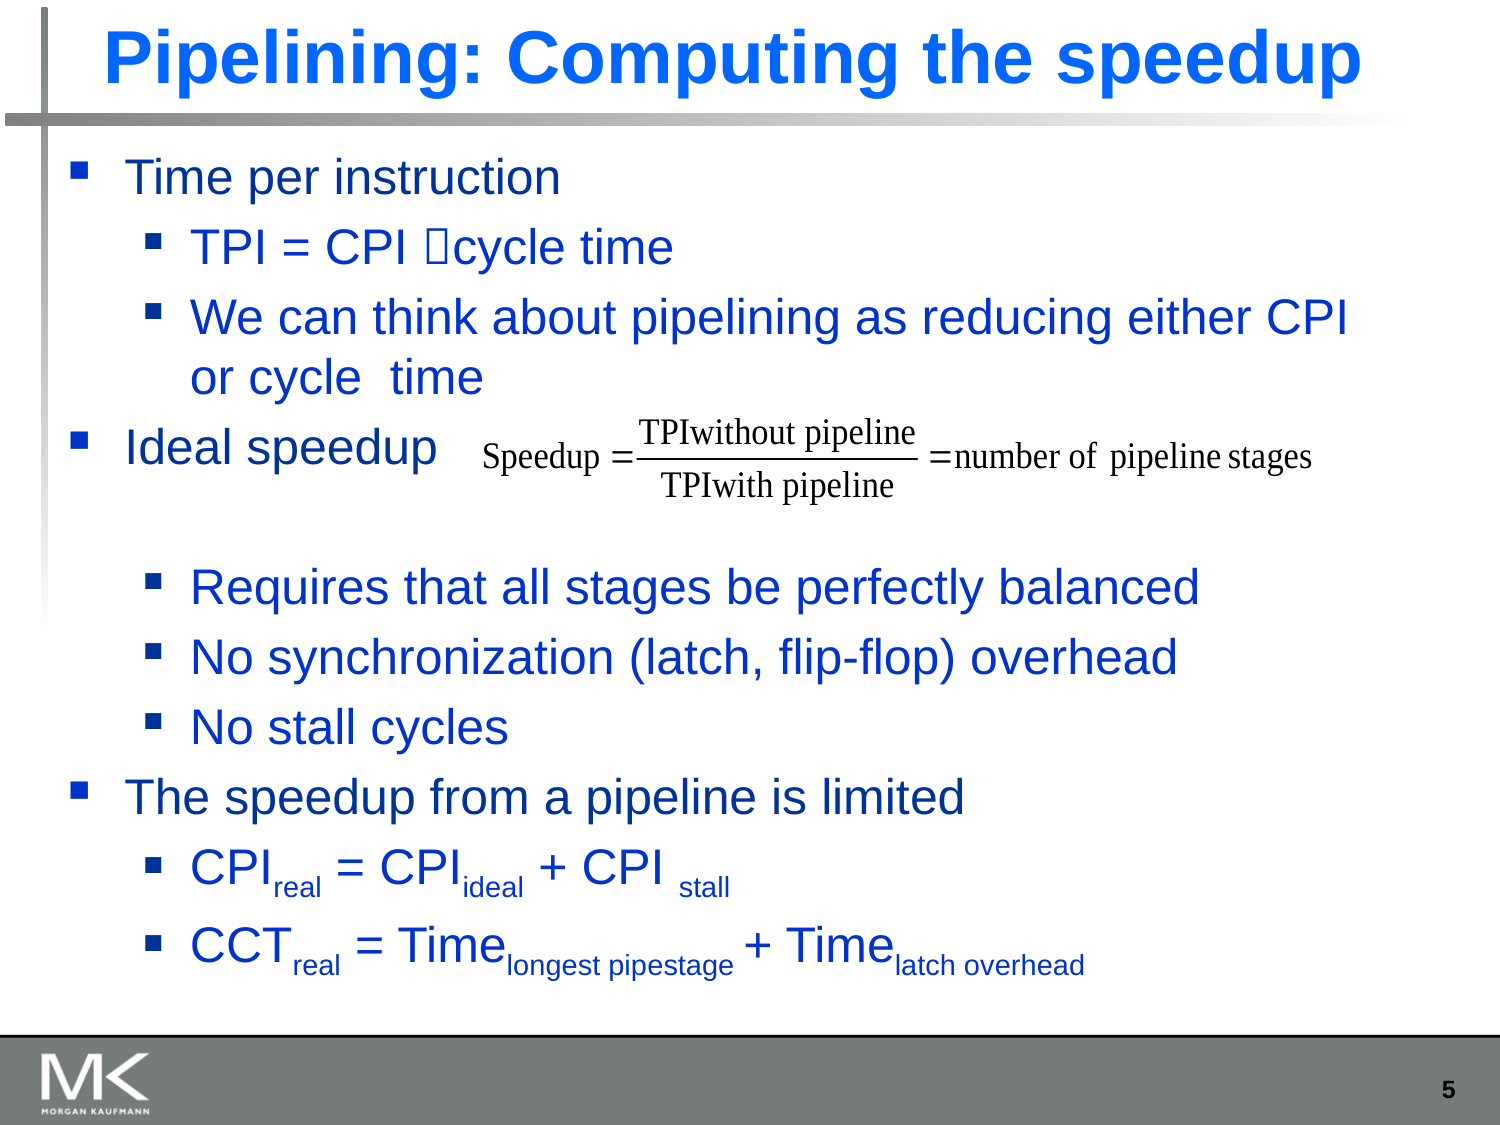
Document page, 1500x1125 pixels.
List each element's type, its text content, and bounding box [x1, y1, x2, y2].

list Time per instruction TPI = CPI cycle time We can think about pipelining as reducing either CPI or cycle time Ideal speedup Requires that all stages be perfectly balanced No synchronization (latch, flip-flop) overhead No stall cycles The speedup from a pipeline is limited CPIreal = CPIideal + CPI stall CCTreal = Timelongest pipestage + Timelatch overhead [52, 136, 1411, 976]
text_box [477, 408, 1318, 516]
title Pipelining: Computing the speedup [88, 0, 1448, 107]
picture [29, 1046, 160, 1123]
